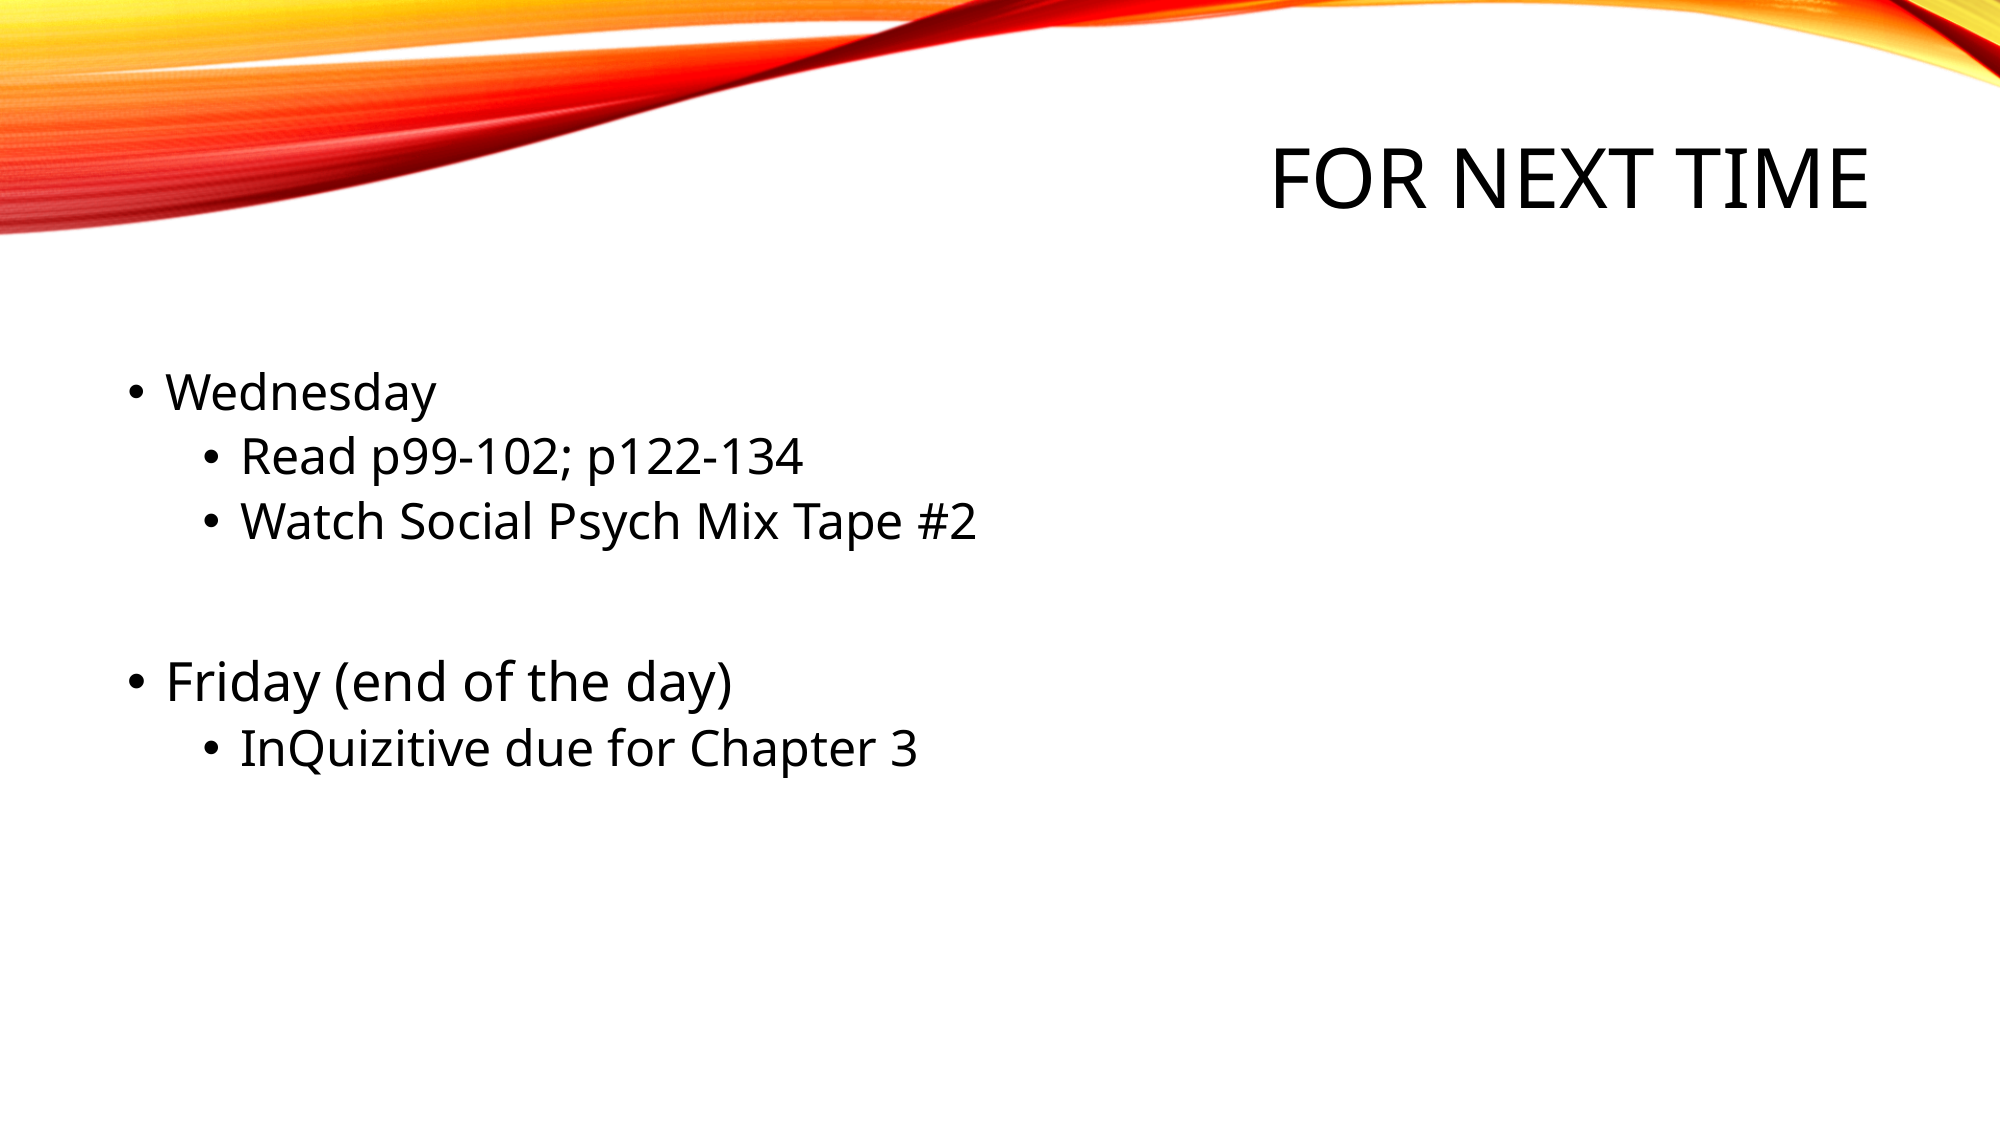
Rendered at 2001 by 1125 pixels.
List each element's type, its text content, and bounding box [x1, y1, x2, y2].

picture [0, 0, 2000, 237]
title For Next Time [474, 125, 1888, 338]
list Wednesday Read p99-102; p122-134 Watch Social Psych Mix Tape #2 Friday (end of the day) InQuizitive due for Chapter 3 [112, 360, 1888, 1021]
